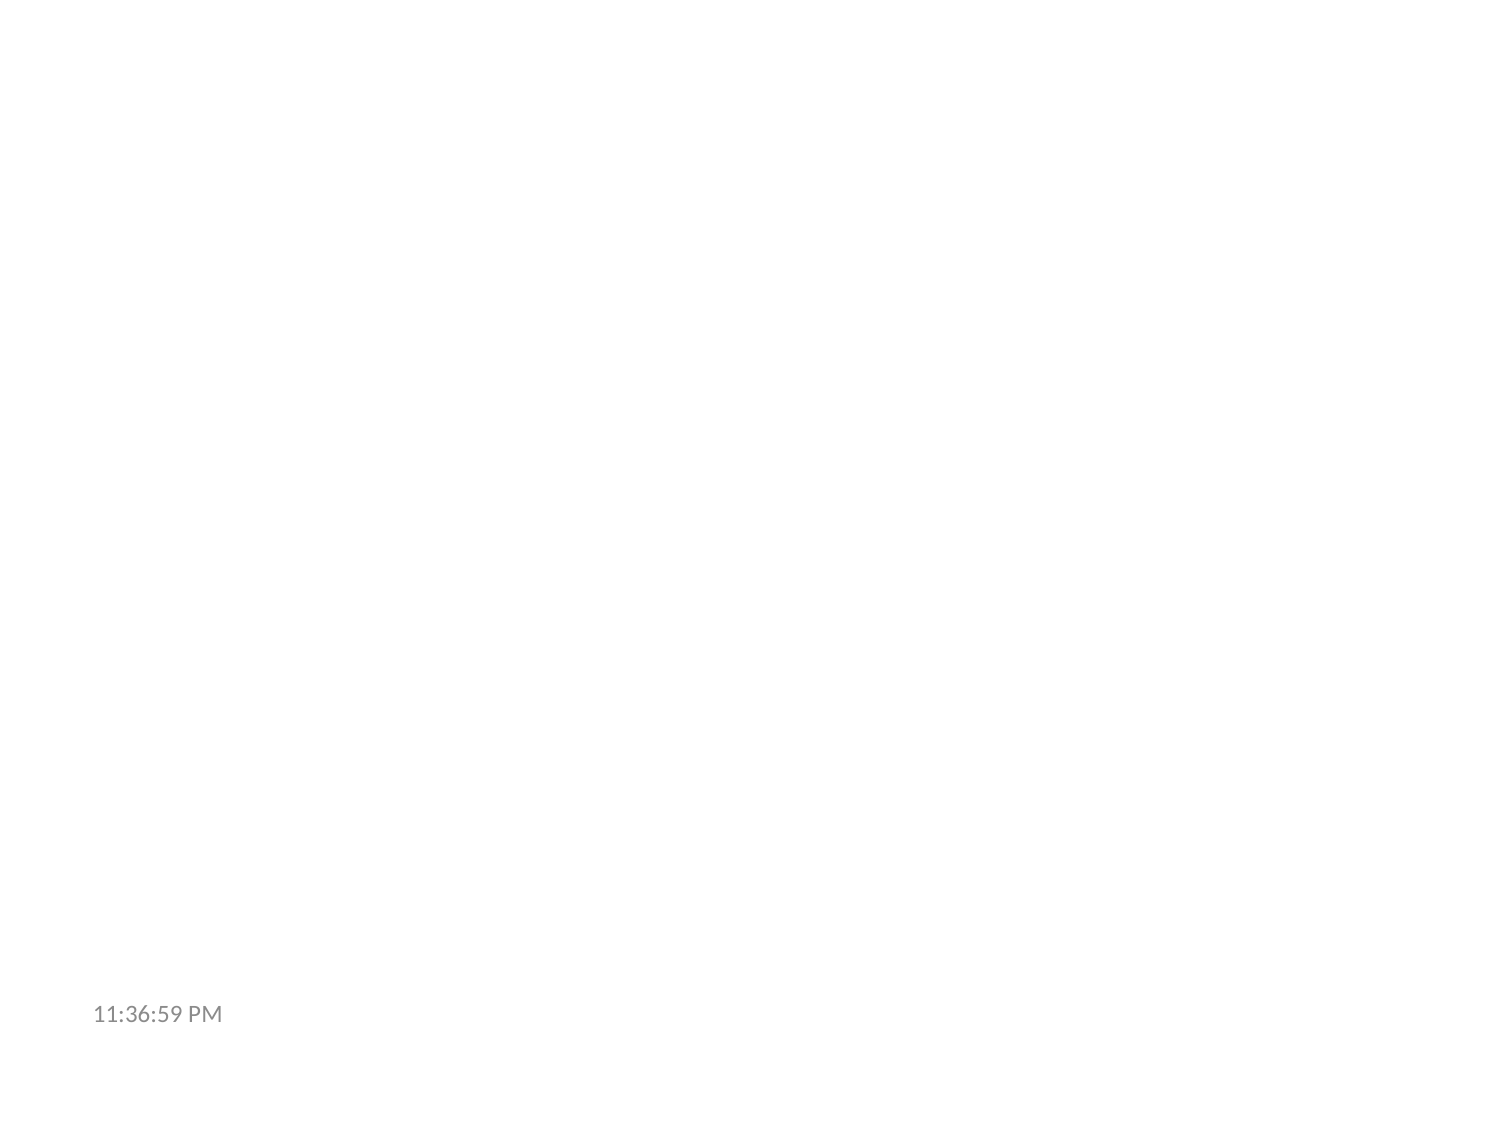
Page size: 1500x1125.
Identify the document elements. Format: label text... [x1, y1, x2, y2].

text_box 3:35:09 PM [77, 982, 428, 1043]
